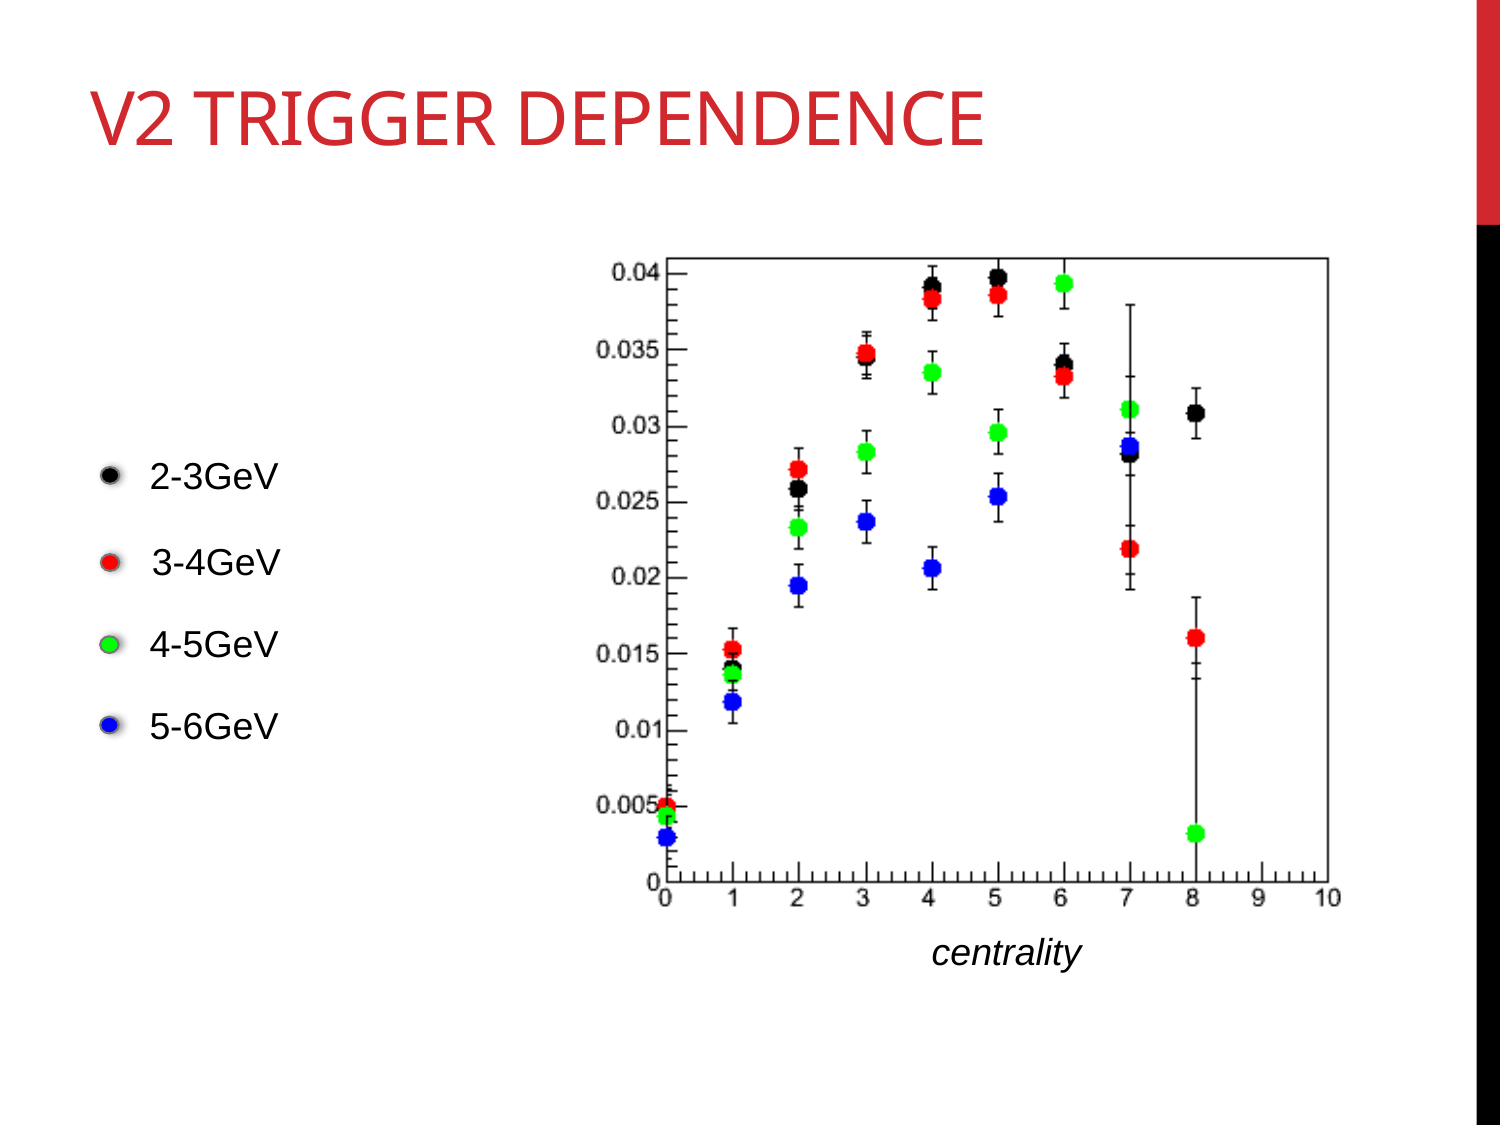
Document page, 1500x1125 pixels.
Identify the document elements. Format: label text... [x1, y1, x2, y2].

text_box 2-3GeV [134, 445, 294, 505]
text_box 3-4GeV [137, 530, 296, 591]
text_box [99, 553, 121, 572]
text_box 4-5GeV [134, 612, 294, 673]
text_box [99, 715, 120, 735]
text_box [99, 635, 120, 655]
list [556, 200, 1405, 982]
title v2 trigger dependence [75, 25, 1267, 168]
text_box 5-6GeV [134, 694, 294, 755]
text_box [99, 466, 121, 485]
